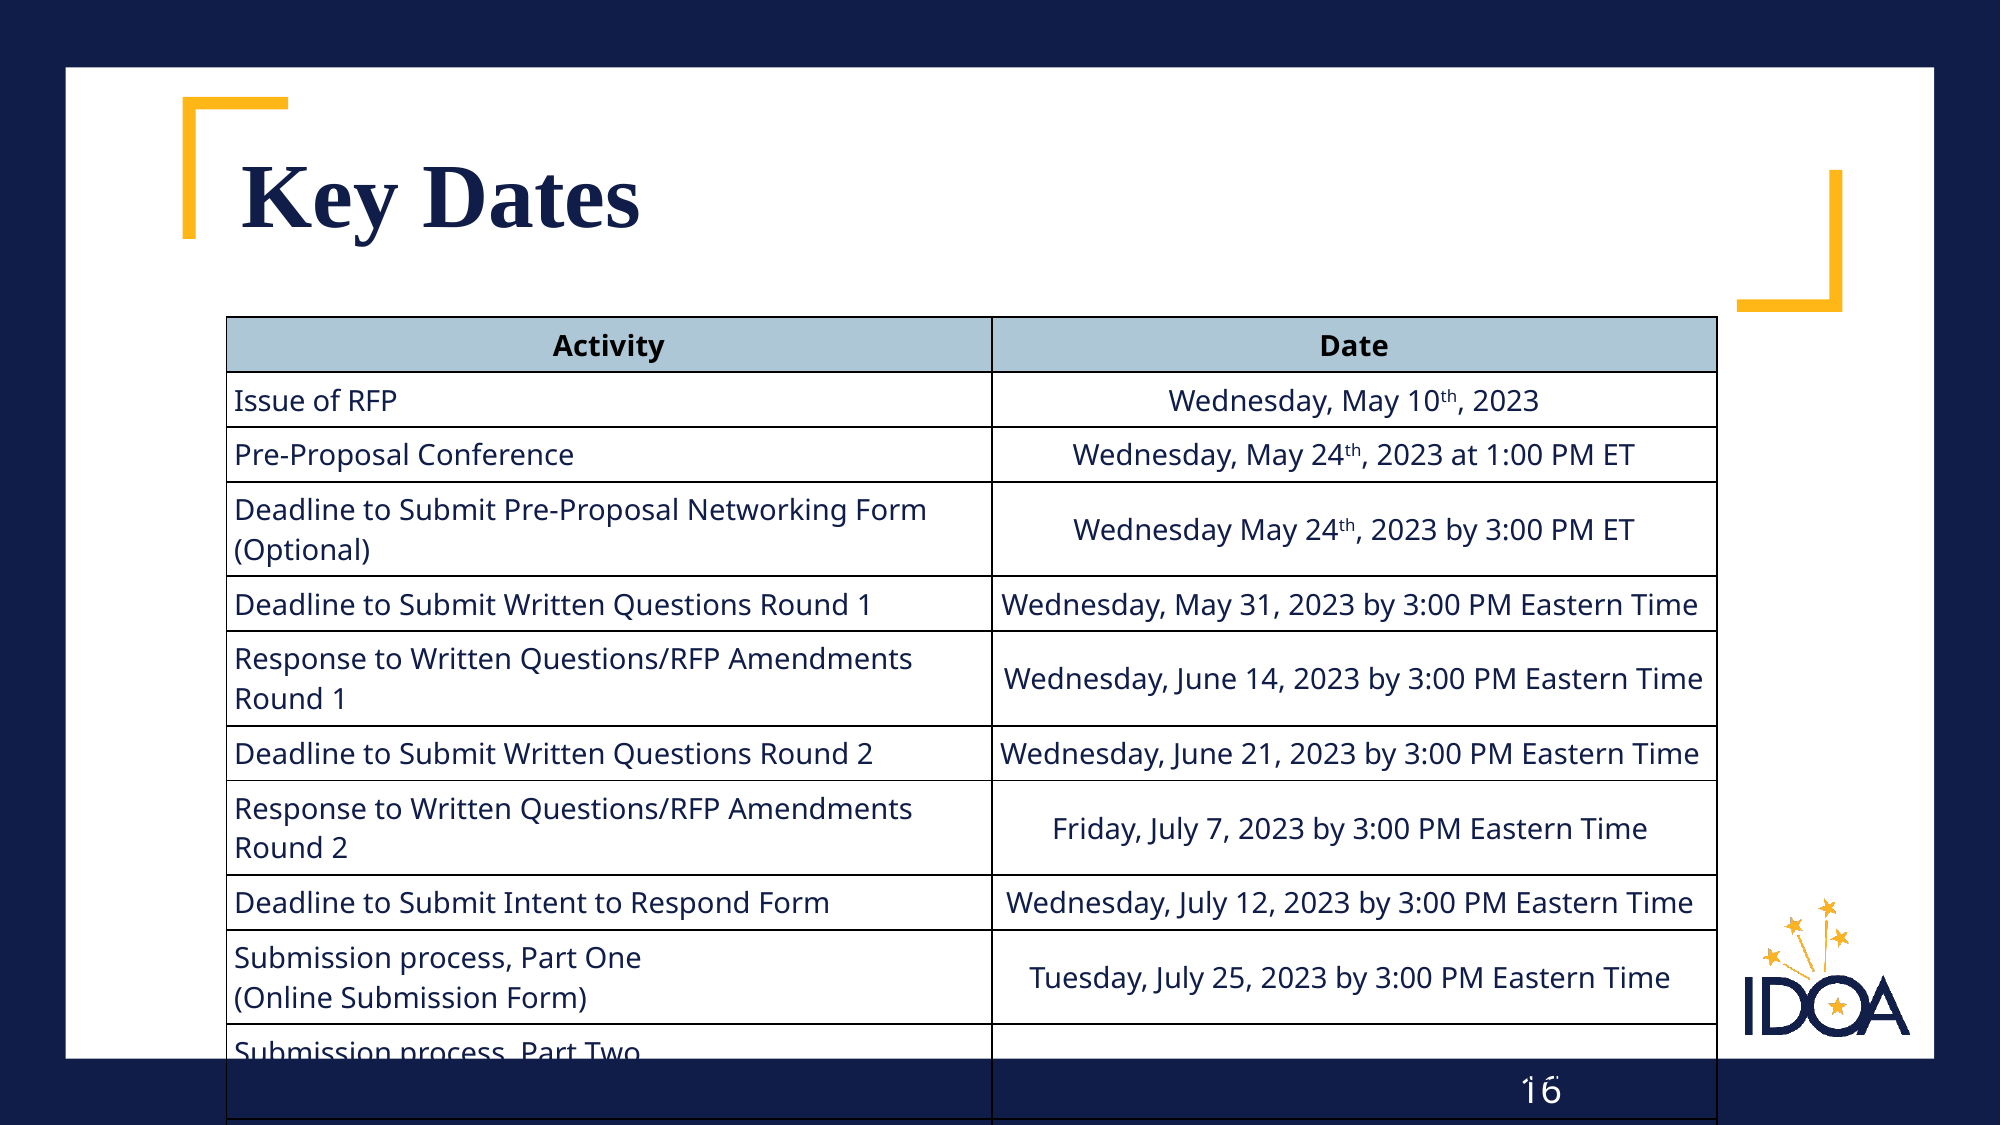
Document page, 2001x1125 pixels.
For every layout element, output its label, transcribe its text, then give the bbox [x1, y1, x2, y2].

table_cell Issue of RFP [227, 373, 991, 426]
table_cell ​​​Friday, July 28, 2023 by 4:30 PM Eastern Time [993, 1025, 1716, 1118]
table_cell Wednesday May 24th, 2023 by 3:00 PM ET [993, 483, 1716, 575]
table_cell Wednesday, July 12, 2023 by 3:00 PM Eastern Time [993, 876, 1716, 929]
table_cell Wednesday, June 21, 2023 by 3:00 PM Eastern Time [993, 727, 1716, 780]
slide_number 16 [1504, 1058, 1767, 1125]
table_cell Tuesday, July 25, 2023 by 3:00 PM Eastern Time [993, 931, 1716, 1023]
table_cell Wednesday, May 31, 2023 by 3:00 PM Eastern Time [993, 577, 1716, 630]
table_cell Response to Written Questions/RFP Amendments Round 1 [227, 632, 991, 725]
table_cell Deadline to Submit Intent to Respond Form [227, 876, 991, 929]
table_cell Deadline to Submit Written Questions Round 1 [227, 577, 991, 630]
table_header Date [993, 318, 1716, 371]
table_cell Pre-Proposal Conference [227, 428, 991, 481]
table_cell Deadline to Submit Written Questions Round 2 [227, 727, 991, 780]
table_cell Wednesday, May 24th, 2023 at 1:00 PM ET [993, 428, 1716, 481]
table_cell Wednesday, May 10th, 2023 [993, 373, 1716, 426]
title Key Dates [226, 141, 1802, 278]
table_cell Wednesday, June 14, 2023 by 3:00 PM Eastern Time [993, 632, 1716, 725]
table_cell Submission process, Part One (Online Submission Form) [227, 931, 991, 1023]
picture [1718, 857, 1959, 1114]
table_cell Deadline to Submit Pre-Proposal Networking Form (Optional) [227, 483, 991, 575]
table_cell Submission of Reference Check Forms to the State [227, 1120, 991, 1125]
table_cell Response to Written Questions/RFP Amendments Round 2 [227, 781, 991, 874]
table_cell Submission process, Part Two (Receipt of Proposal on Flash Drive) [227, 1025, 991, 1118]
table_cell ​​​Friday, July 28, 2023 by 3:00 PM Eastern Time [993, 1120, 1504, 1125]
table_cell Friday, July 7, 2023 by 3:00 PM Eastern Time [993, 781, 1716, 874]
table_header Activity [227, 318, 991, 371]
